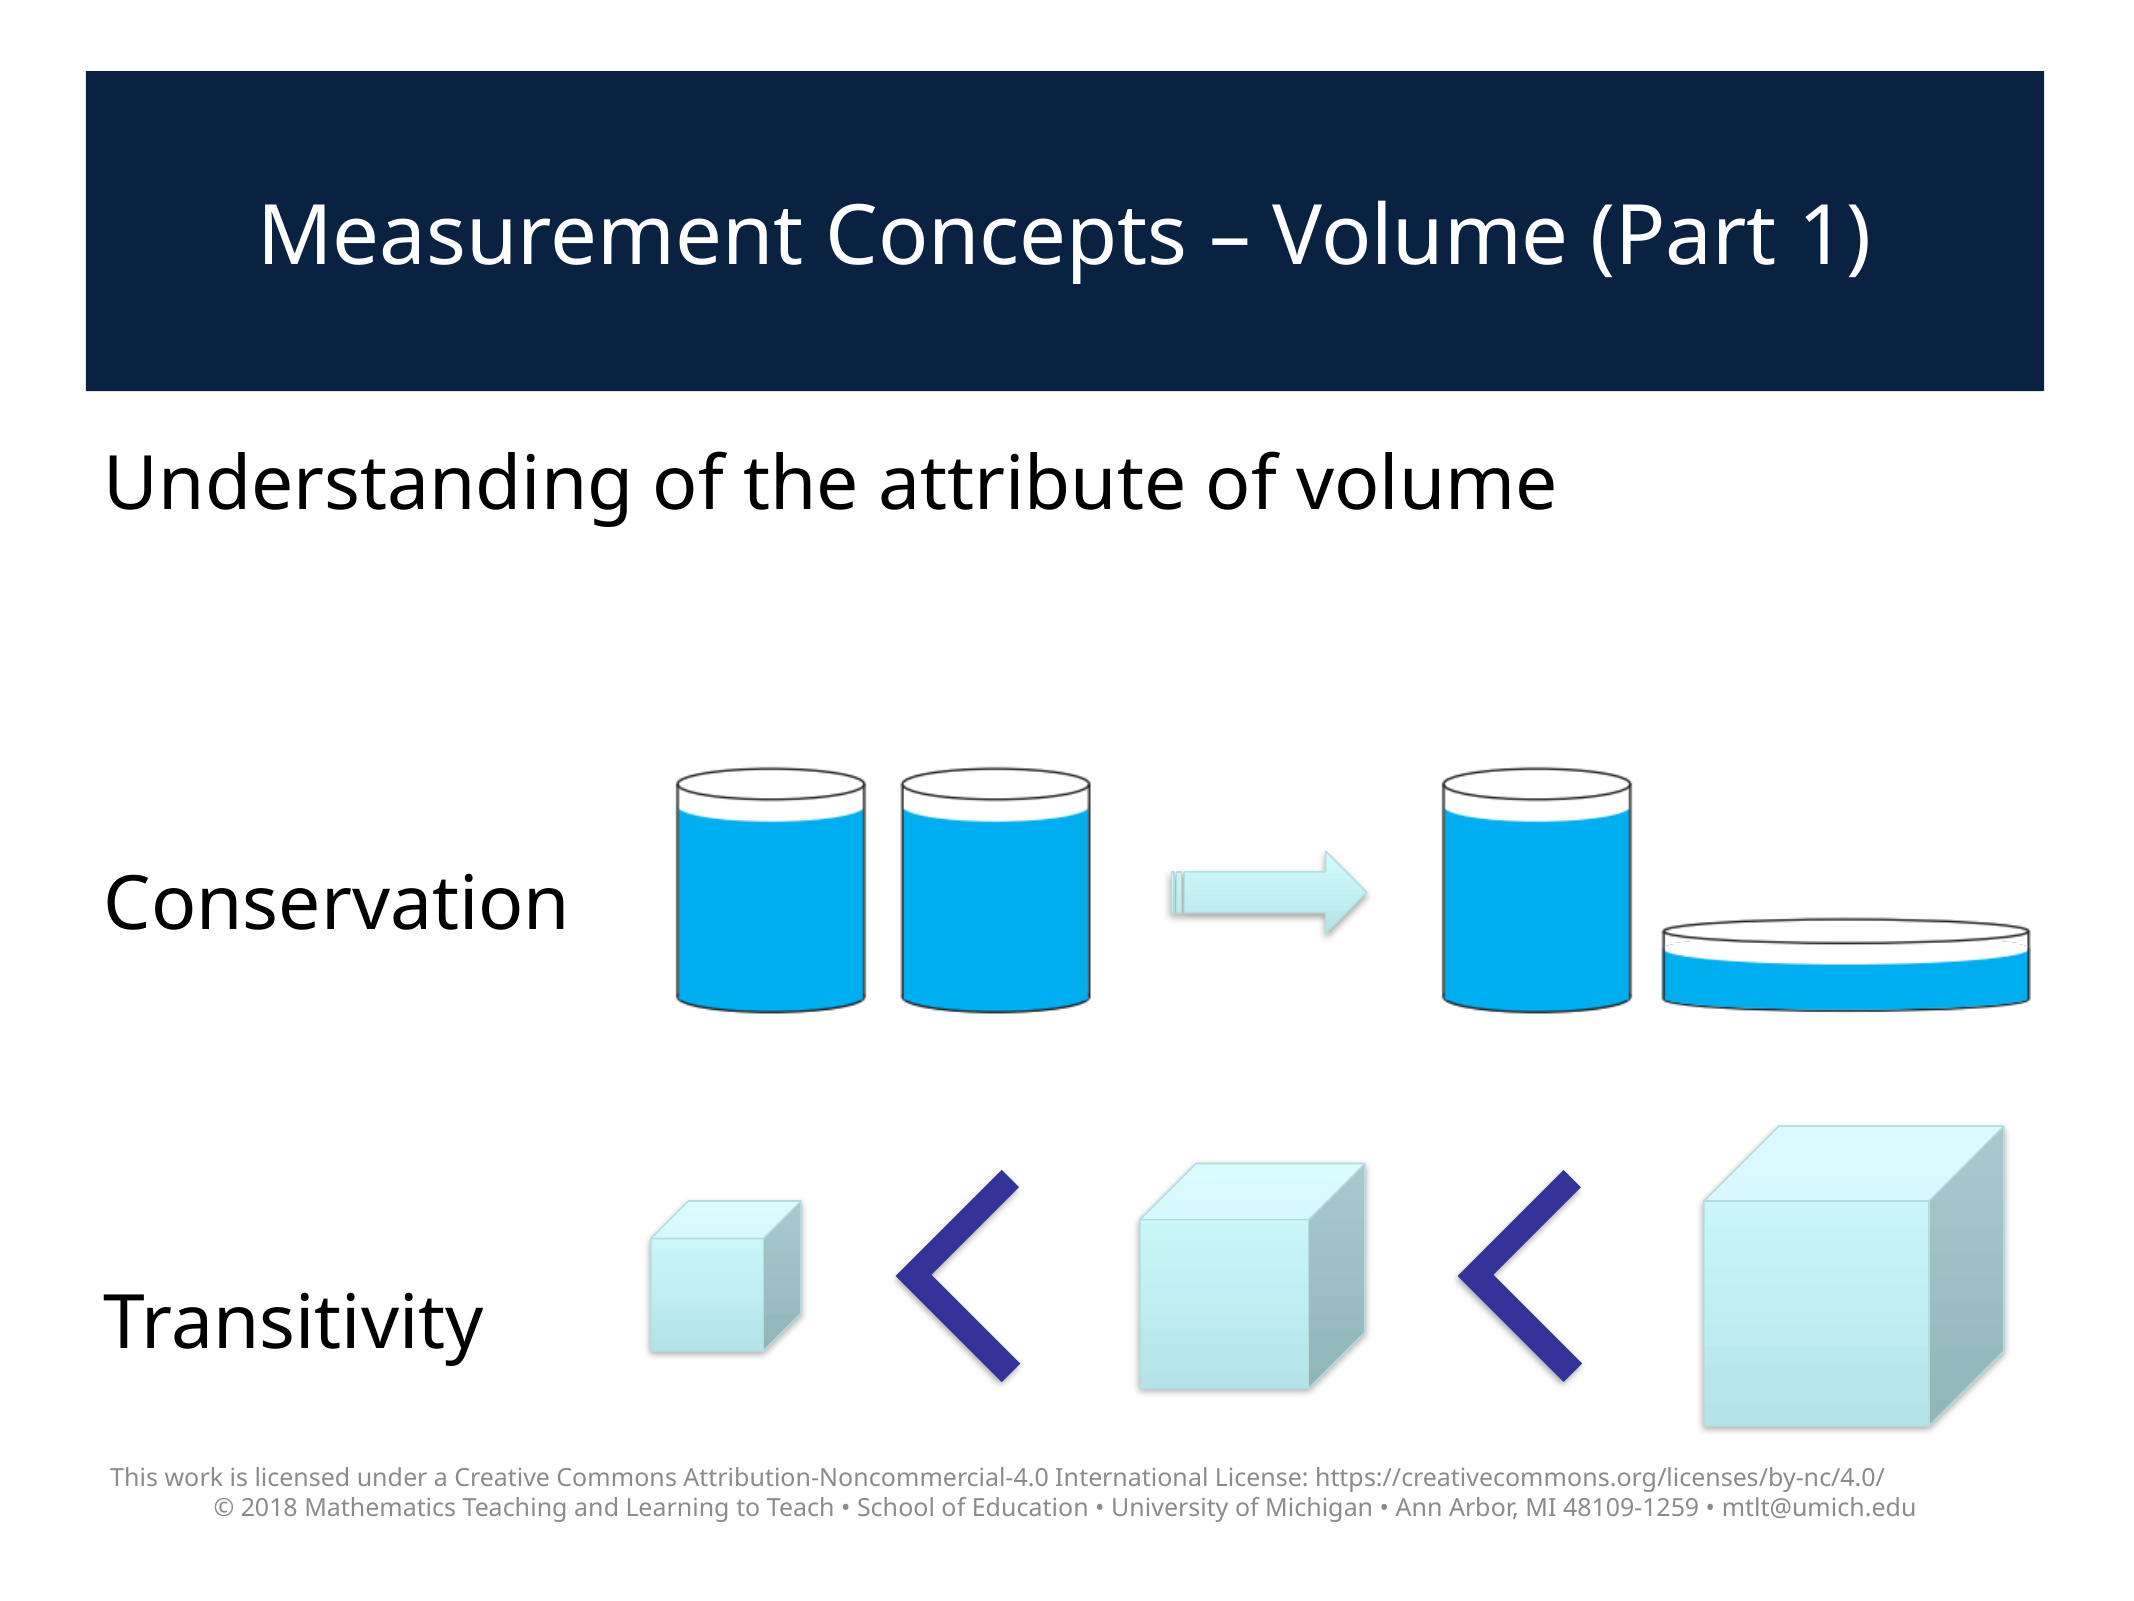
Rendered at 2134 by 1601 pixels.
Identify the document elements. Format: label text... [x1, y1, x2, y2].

text_box [895, 1169, 1021, 1383]
text_box [650, 1200, 802, 1352]
text_box [1456, 1169, 1583, 1383]
text_box [1176, 871, 1182, 914]
picture [646, 743, 1110, 1042]
text_box [1183, 850, 1368, 935]
list Understanding of the attribute of volume Conservation Transitivity [88, 426, 2045, 1430]
text_box [1171, 871, 1175, 914]
picture [1393, 734, 2068, 1048]
title Measurement Concepts – Volume (Part 1) [85, 71, 2045, 392]
text_box [1139, 1162, 1366, 1390]
text_box [1703, 1125, 2005, 1427]
